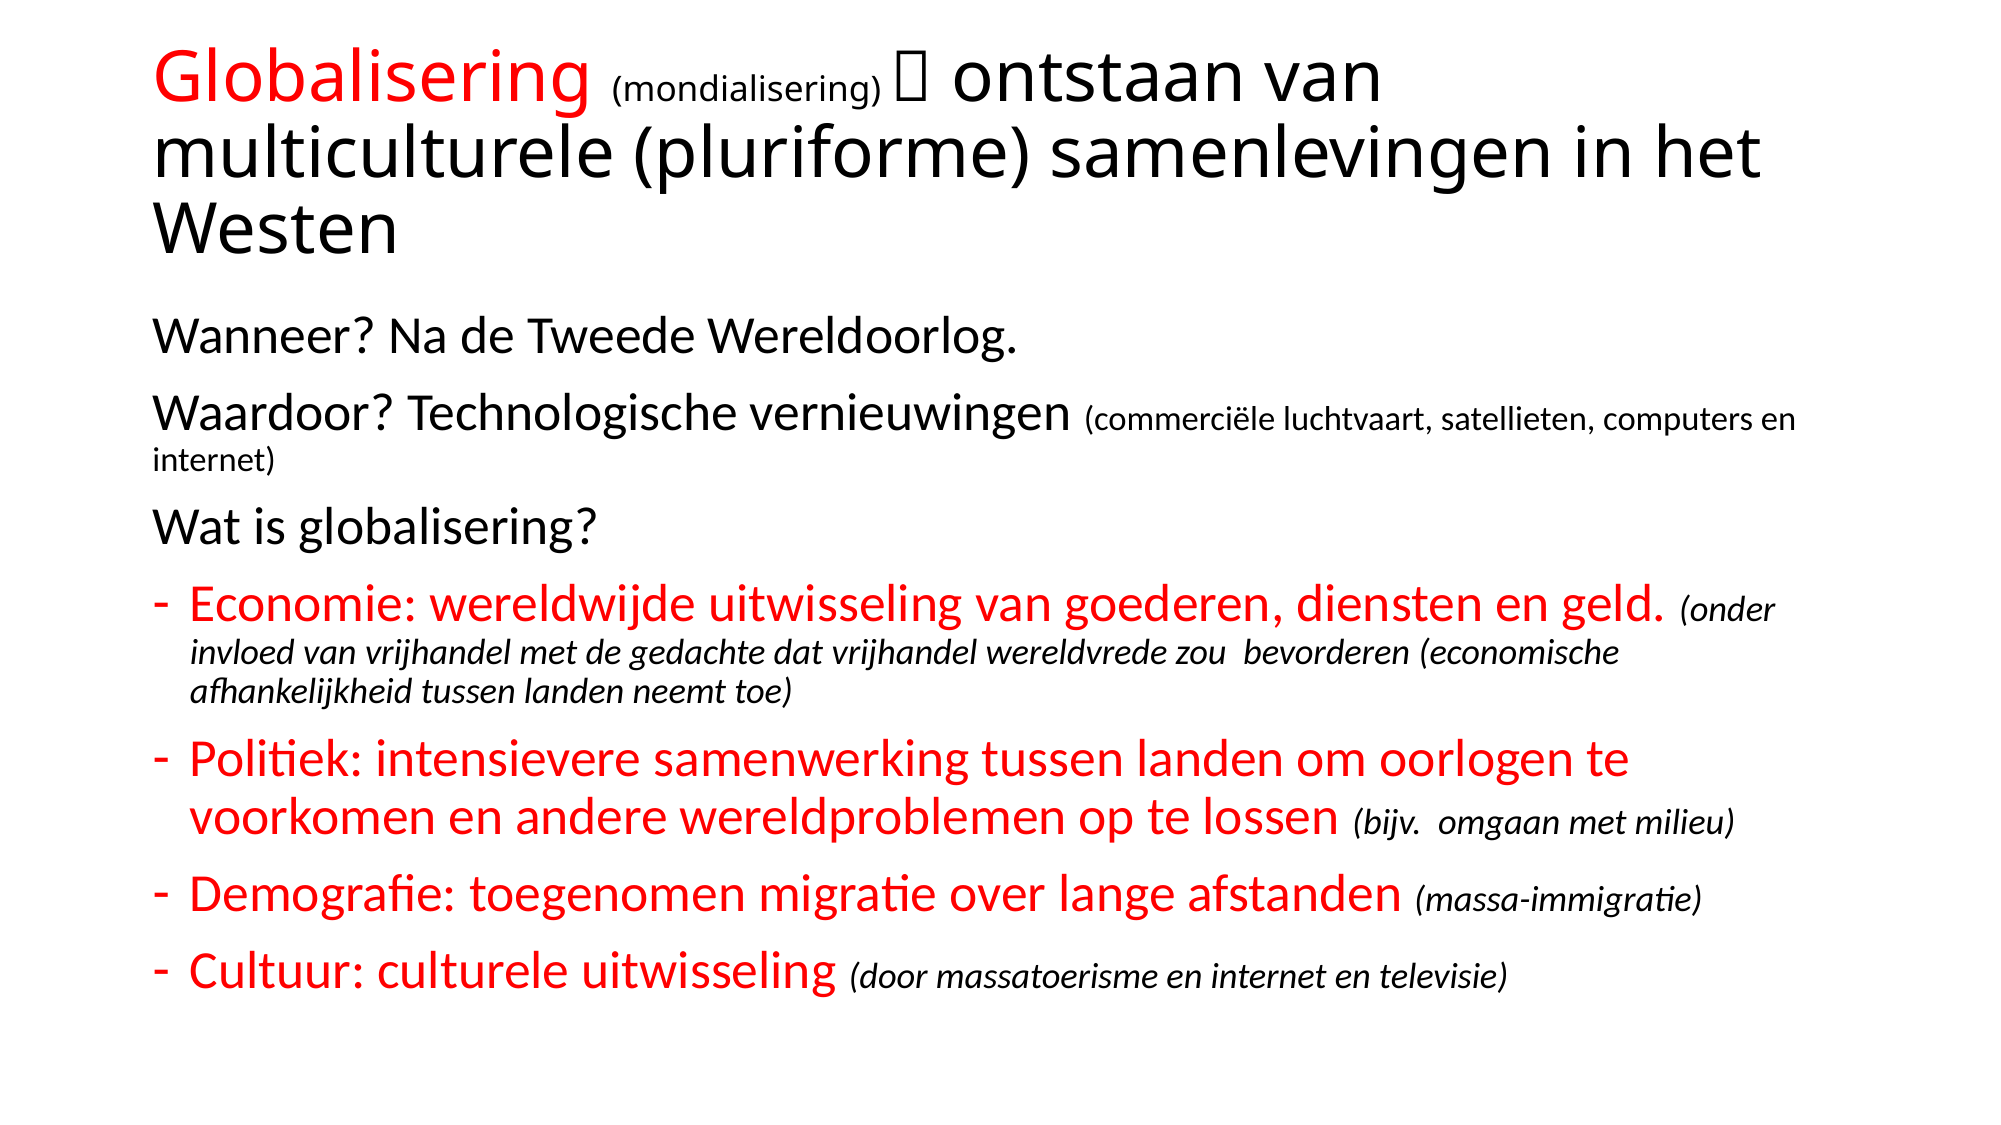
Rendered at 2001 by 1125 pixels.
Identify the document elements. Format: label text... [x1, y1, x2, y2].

list Wanneer? Na de Tweede Wereldoorlog. Waardoor? Technologische vernieuwingen (commerciële luchtvaart, satellieten, computers en internet) Wat is globalisering? Economie: wereldwijde uitwisseling van goederen, diensten en geld. (onder invloed van vrijhandel met de gedachte dat vrijhandel wereldvrede zou bevorderen (economische afhankelijkheid tussen landen neemt toe) Politiek: intensievere samenwerking tussen landen om oorlogen te voorkomen en andere wereldproblemen op te lossen (bijv. omgaan met milieu) Demografie: toegenomen migratie over lange afstanden (massa-immigratie) Cultuur: culturele uitwisseling (door massatoerisme en internet en televisie) [137, 299, 1863, 1014]
title Globalisering (mondialisering)  ontstaan van multiculturele (pluriforme) samenlevingen in het Westen [137, 31, 1863, 278]
